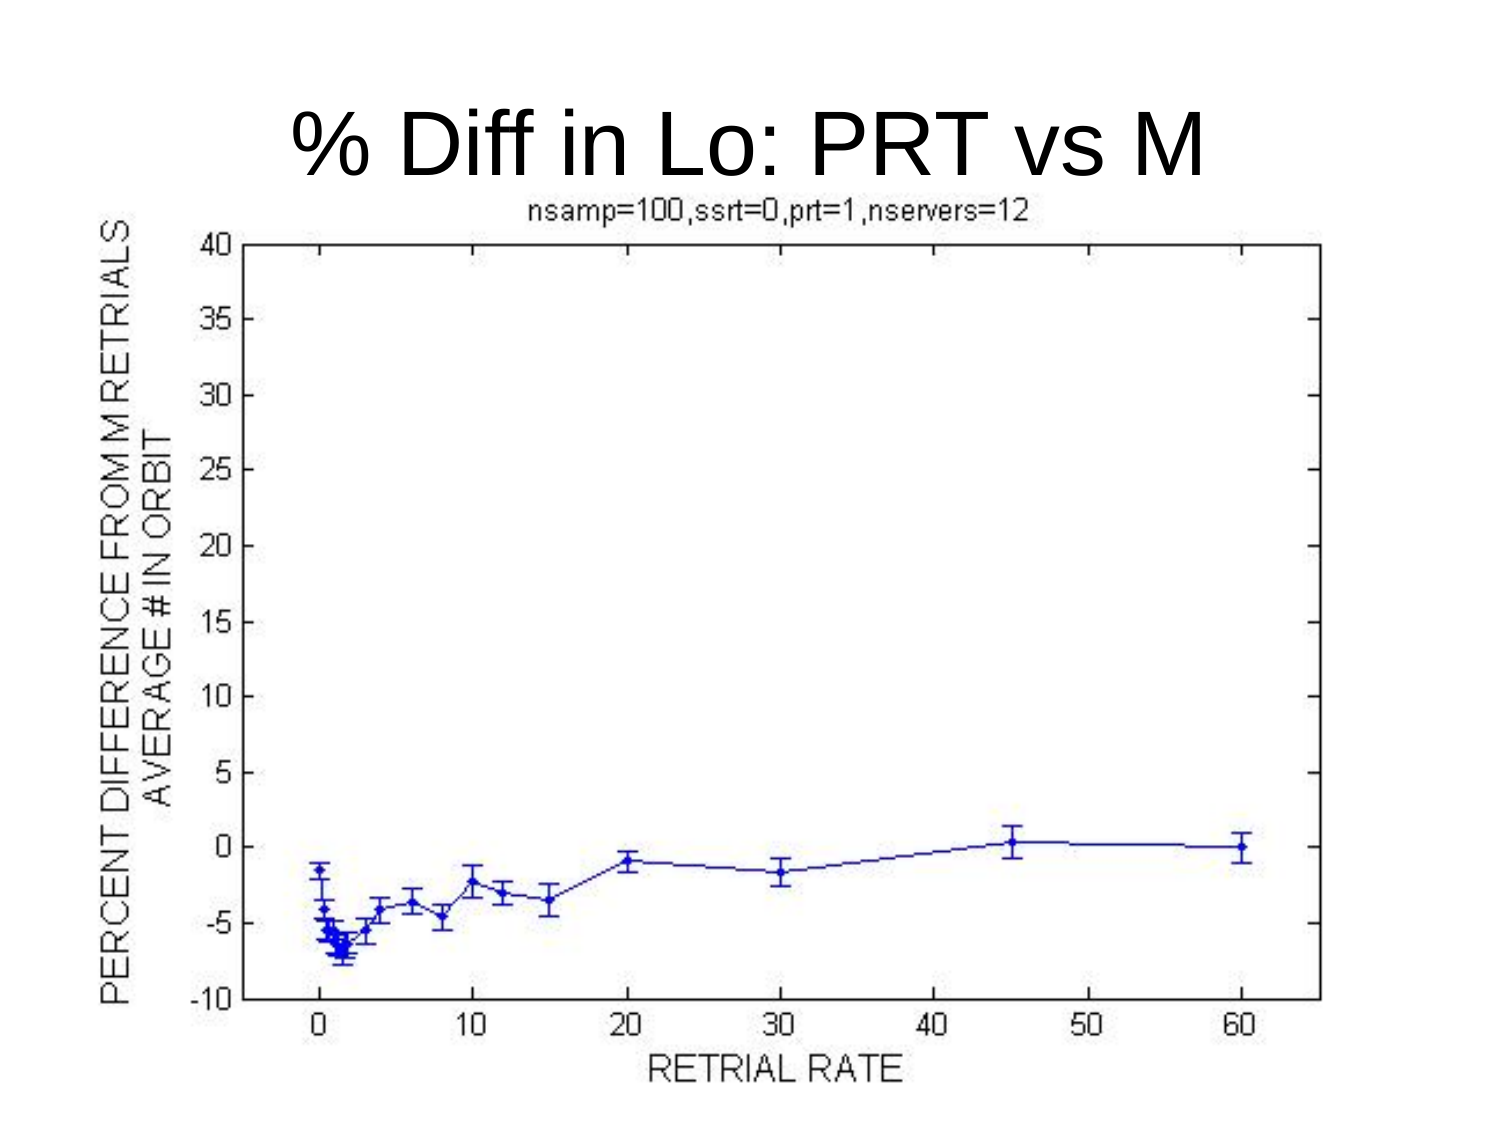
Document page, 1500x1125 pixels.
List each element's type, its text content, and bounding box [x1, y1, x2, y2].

title % Diff in Lo: PRT vs M [74, 44, 1426, 173]
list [62, 174, 1452, 1101]
